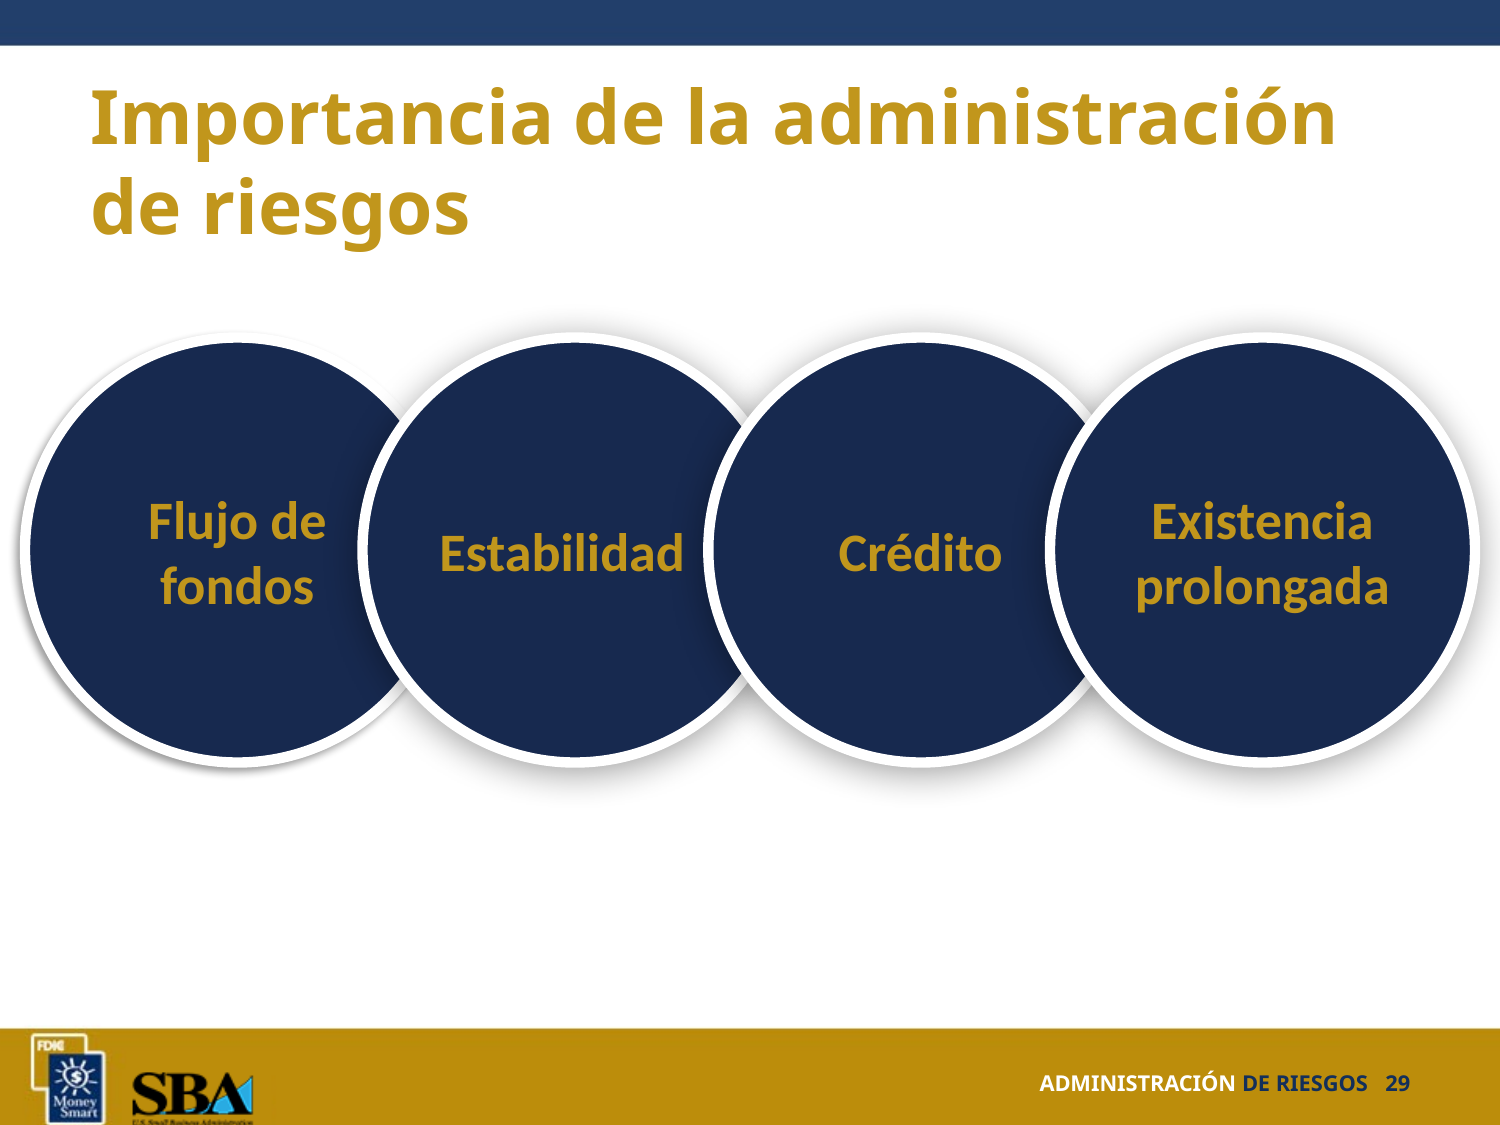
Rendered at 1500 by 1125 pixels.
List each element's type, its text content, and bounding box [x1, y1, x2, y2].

text_box Crédito [706, 335, 1080, 765]
text_box Flujo de fondos [22, 335, 394, 765]
text_box Estabilidad [360, 335, 736, 765]
text_box Existencia prolongada [1047, 335, 1478, 765]
title Importancia de la administración de riesgos [74, 62, 1426, 163]
picture [0, 0, 1500, 1125]
